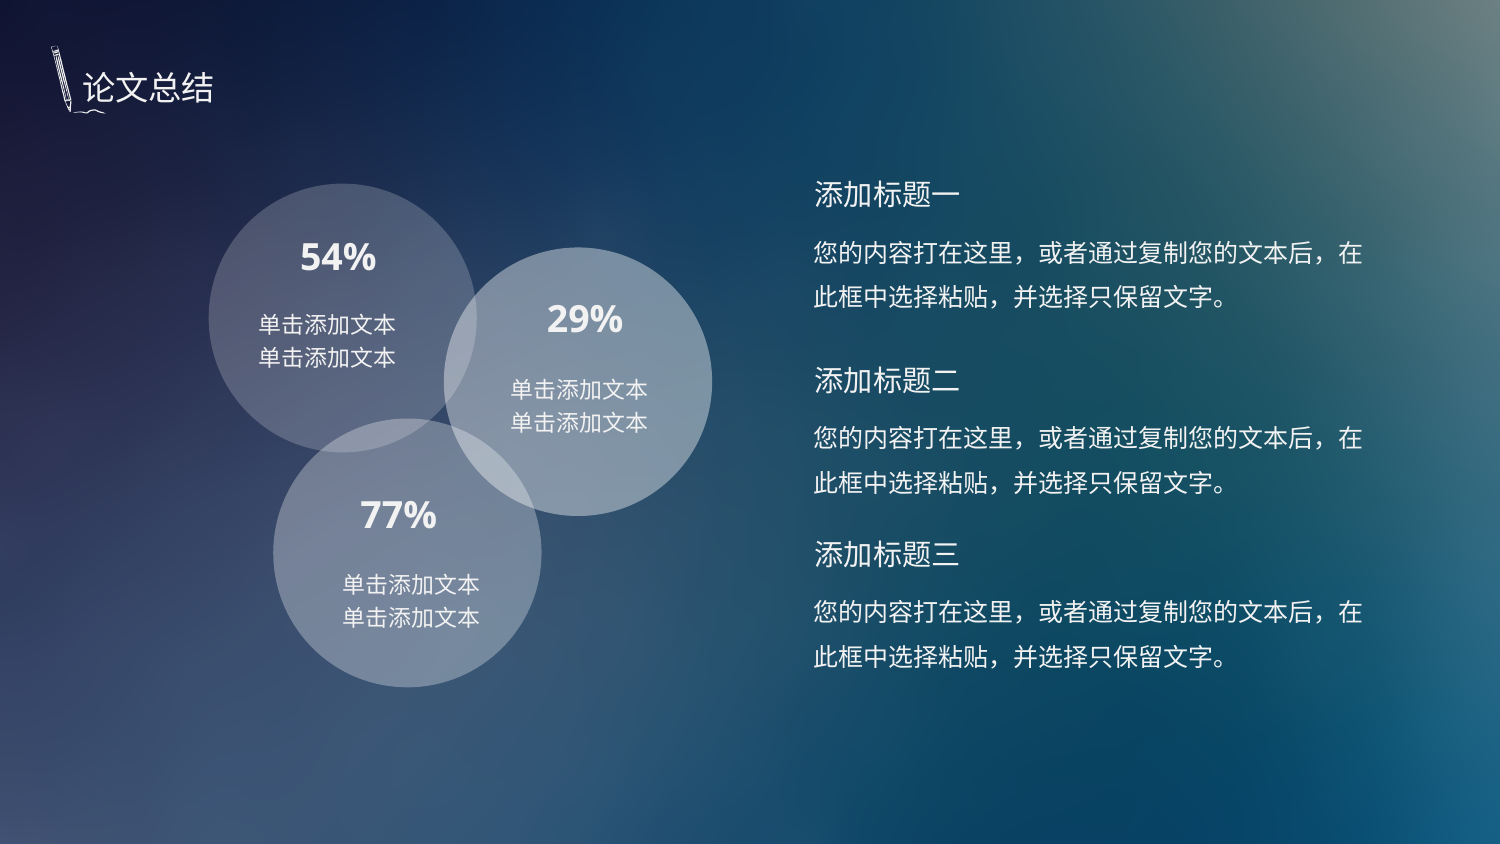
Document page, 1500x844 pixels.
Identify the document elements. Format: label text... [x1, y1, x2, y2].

text_box [443, 247, 713, 517]
text_box 单击添加文本 单击添加文本 [495, 362, 664, 444]
text_box 单击添加文本 单击添加文本 [243, 298, 412, 379]
text_box [208, 183, 475, 451]
text_box 77% [345, 483, 453, 544]
text_box 论文总结 [67, 59, 357, 115]
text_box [798, 529, 1384, 675]
text_box 54% [285, 225, 392, 286]
text_box 单击添加文本 单击添加文本 [328, 557, 496, 639]
text_box [273, 418, 542, 688]
text_box 29% [532, 287, 639, 347]
picture [0, 0, 1500, 844]
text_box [798, 354, 1384, 501]
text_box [798, 169, 1384, 316]
